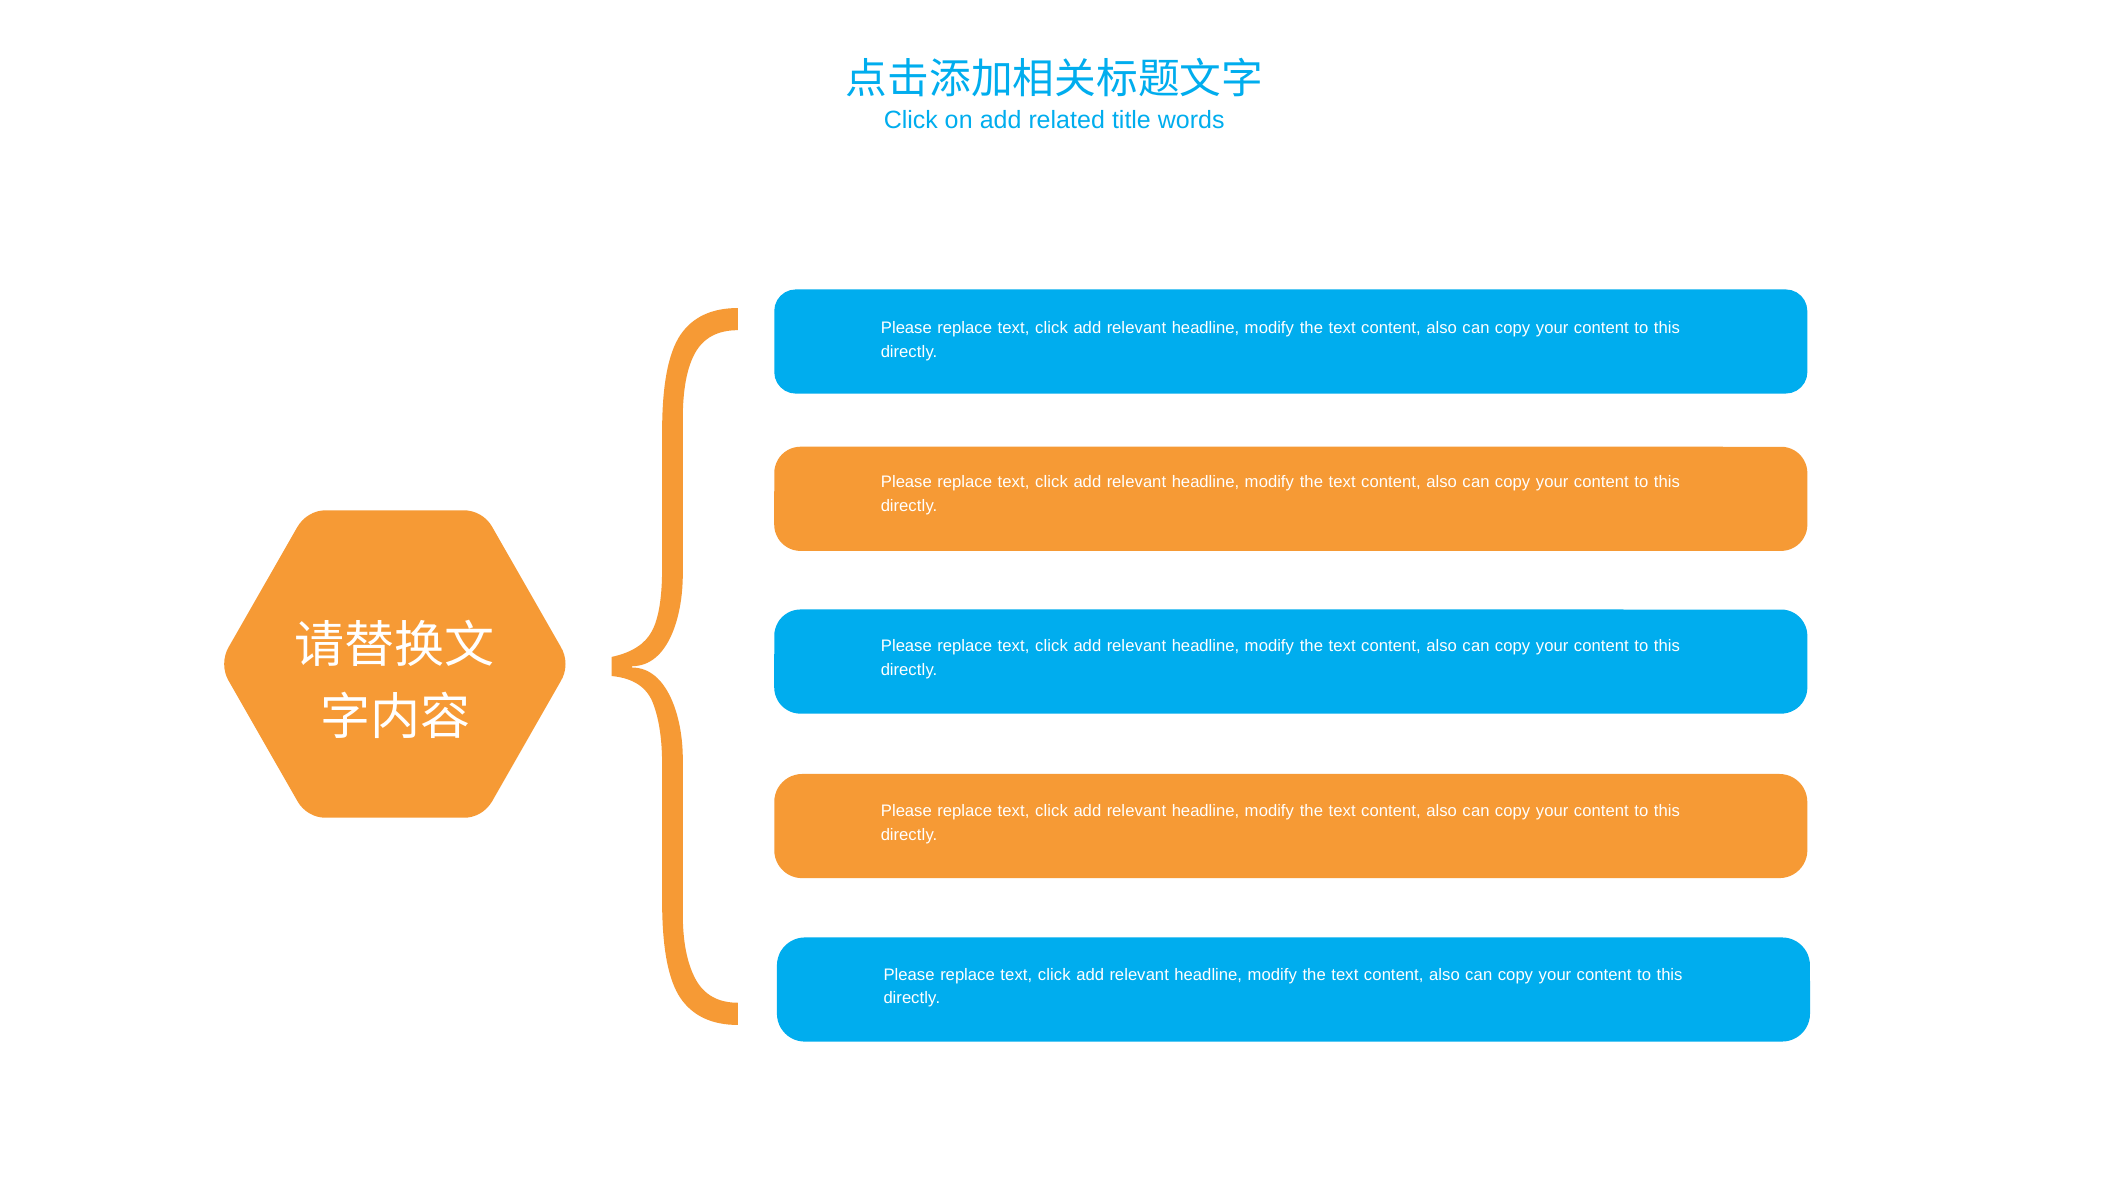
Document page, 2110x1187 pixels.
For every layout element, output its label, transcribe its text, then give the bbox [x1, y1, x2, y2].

text_box 请替换文字内容 [290, 600, 500, 745]
text_box Please replace text, click add relevant headline, modify the text content, also can copy your content to this directly. [883, 959, 1685, 1008]
text_box 点击添加相关标题文字 [803, 44, 1307, 107]
text_box [773, 772, 1809, 880]
text_box [773, 445, 1809, 552]
text_box Please replace text, click add relevant headline, modify the text content, also can copy your content to this directly. [880, 631, 1682, 680]
text_box Click on add related title words [864, 95, 1246, 158]
text_box Please replace text, click add relevant headline, modify the text content, also can copy your content to this directly. [880, 467, 1682, 516]
text_box [224, 510, 566, 818]
text_box [773, 608, 1809, 715]
text_box Please replace text, click add relevant headline, modify the text content, also can copy your content to this directly. [880, 795, 1682, 844]
text_box [611, 308, 738, 1025]
text_box [775, 936, 1812, 1043]
text_box [773, 288, 1809, 395]
text_box Please replace text, click add relevant headline, modify the text content, also can copy your content to this directly. [880, 312, 1682, 361]
